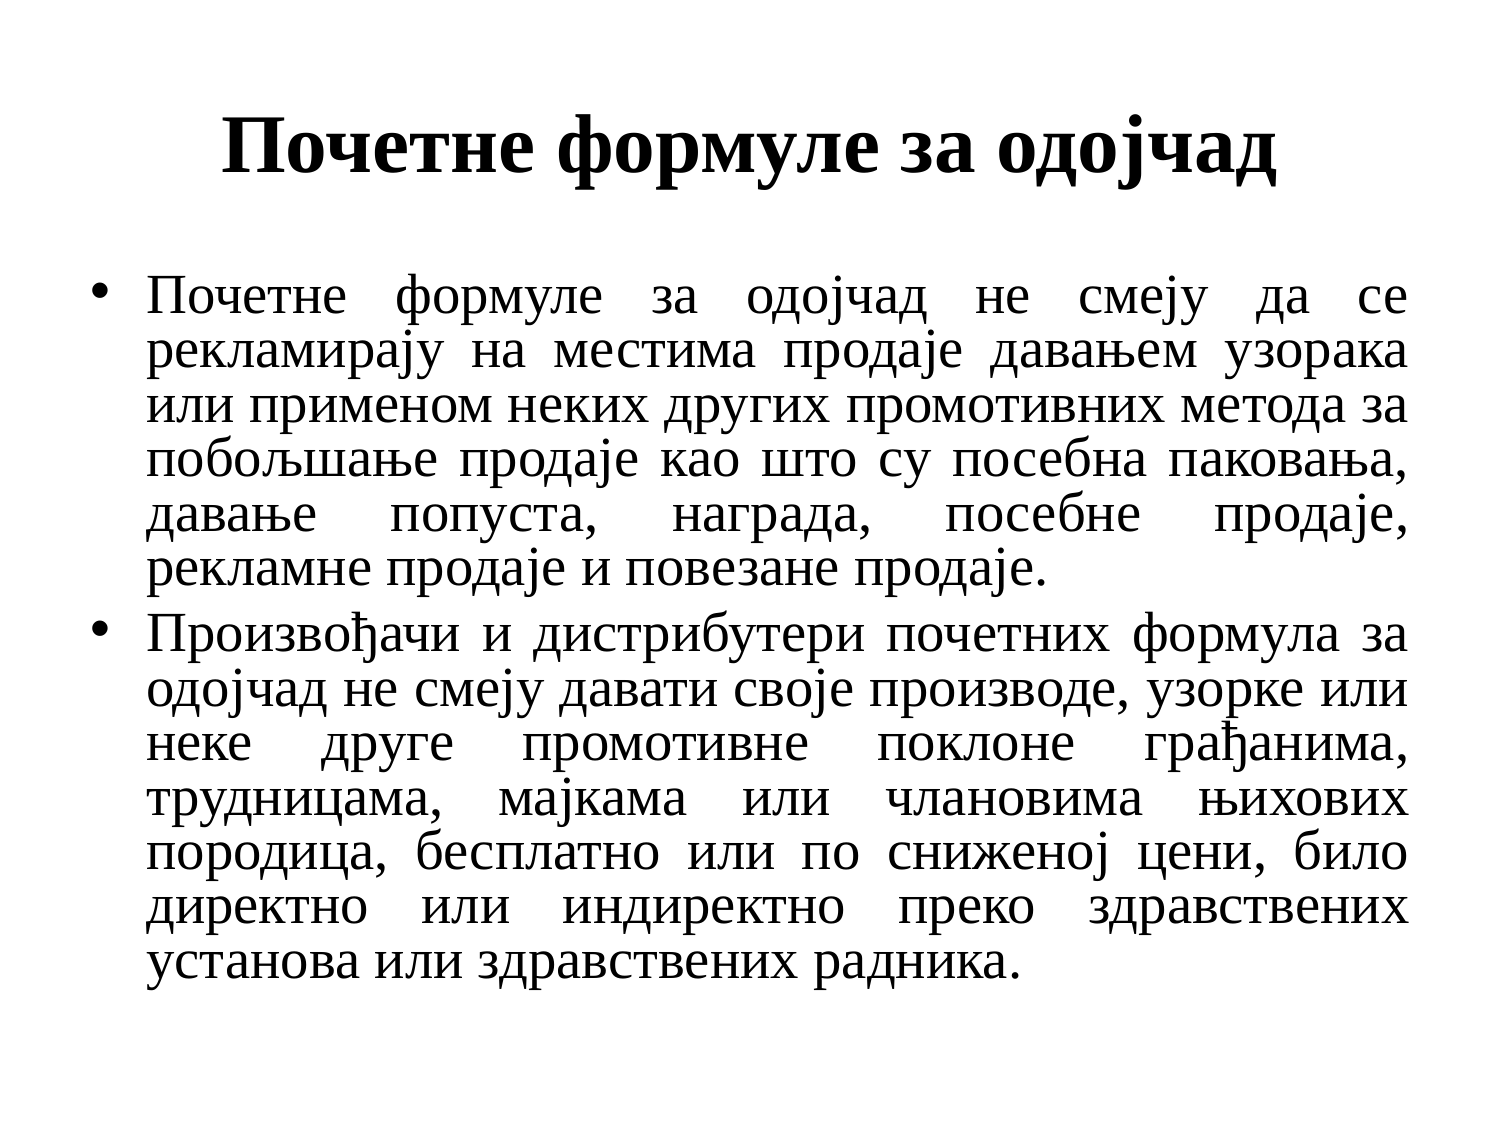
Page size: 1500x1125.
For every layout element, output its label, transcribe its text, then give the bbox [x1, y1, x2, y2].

list Почетне формуле за одојчад не смеју да се рекламирају на местима продаје давањем узорака или применом неких других промотивних метода за побољшање продаје као што су посебна паковања, давање попуста, награда, посебне продаје, рекламне продаје и повезане продаје. Произвођачи и дистрибутери почетних формула за одојчад не смеју давати своје производе, узорке или неке друге промотивне поклоне грађанима, трудницама, мајкама или члановима њихових породица, бесплатно или по сниженој цени, било директно или индиректно преко здравствених установа или здравствених радника. [75, 262, 1425, 1005]
title Почетне формуле за одојчад [75, 45, 1425, 233]
